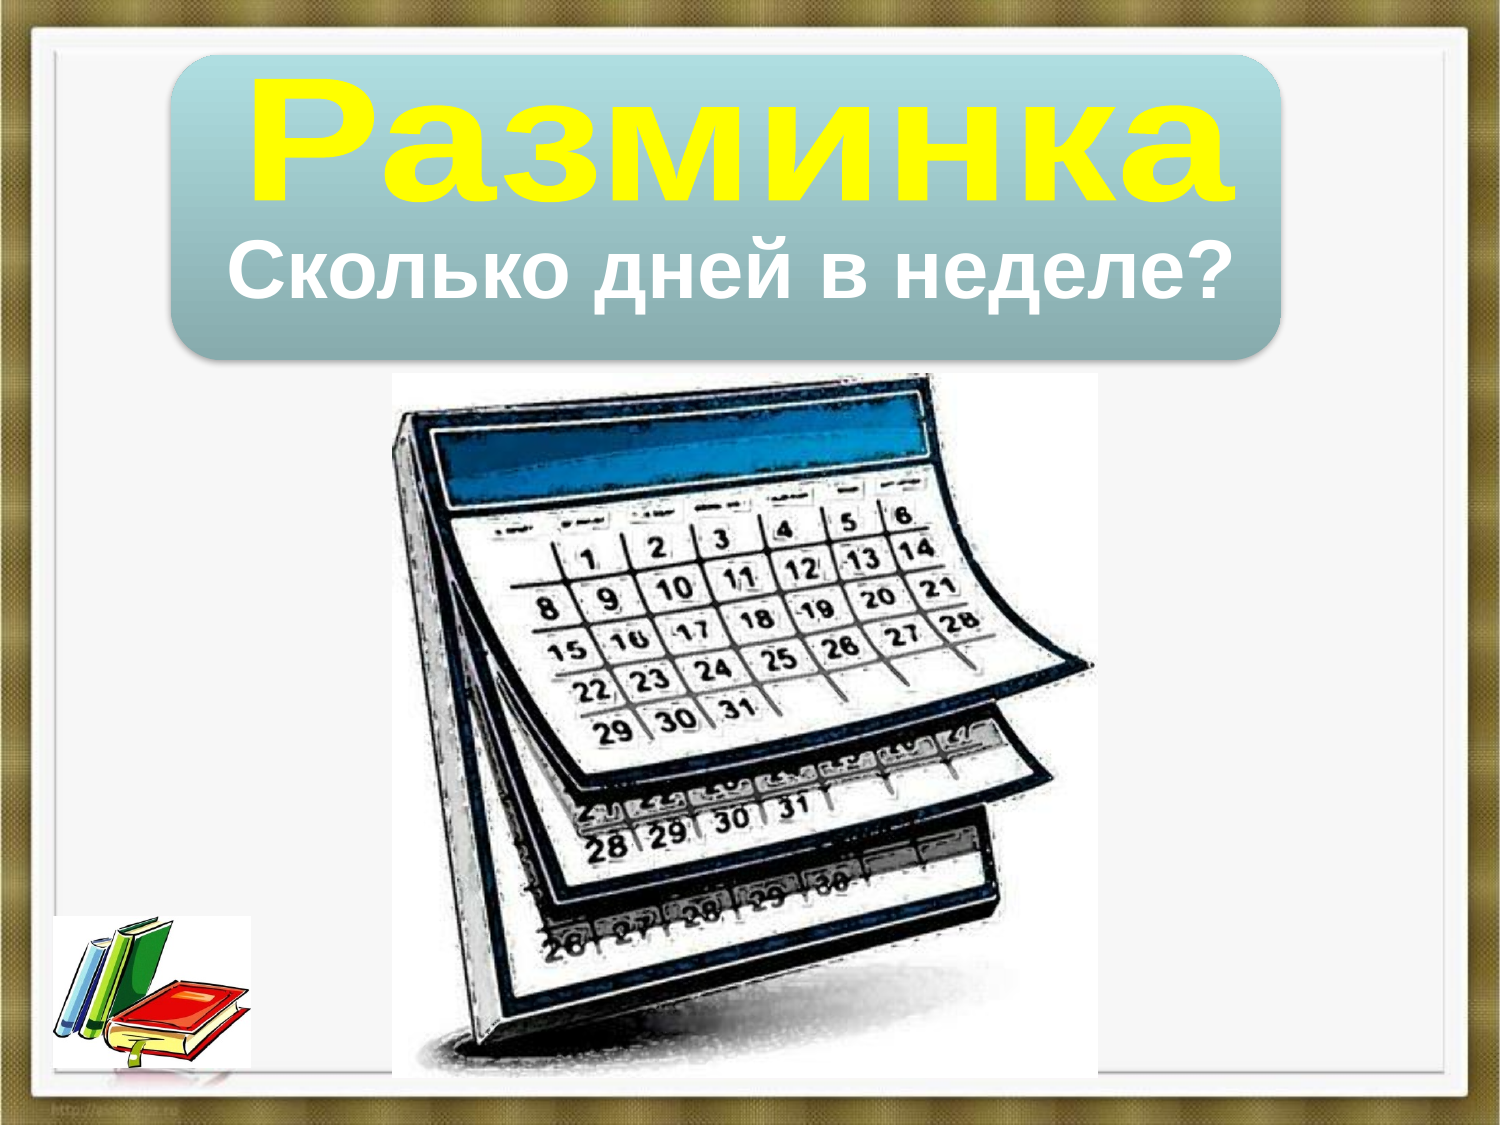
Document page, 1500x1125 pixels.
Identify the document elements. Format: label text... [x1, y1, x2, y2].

picture [0, 0, 1500, 1125]
text_box Сколько дней в неделе? [212, 208, 1253, 323]
text_box [171, 54, 1282, 361]
